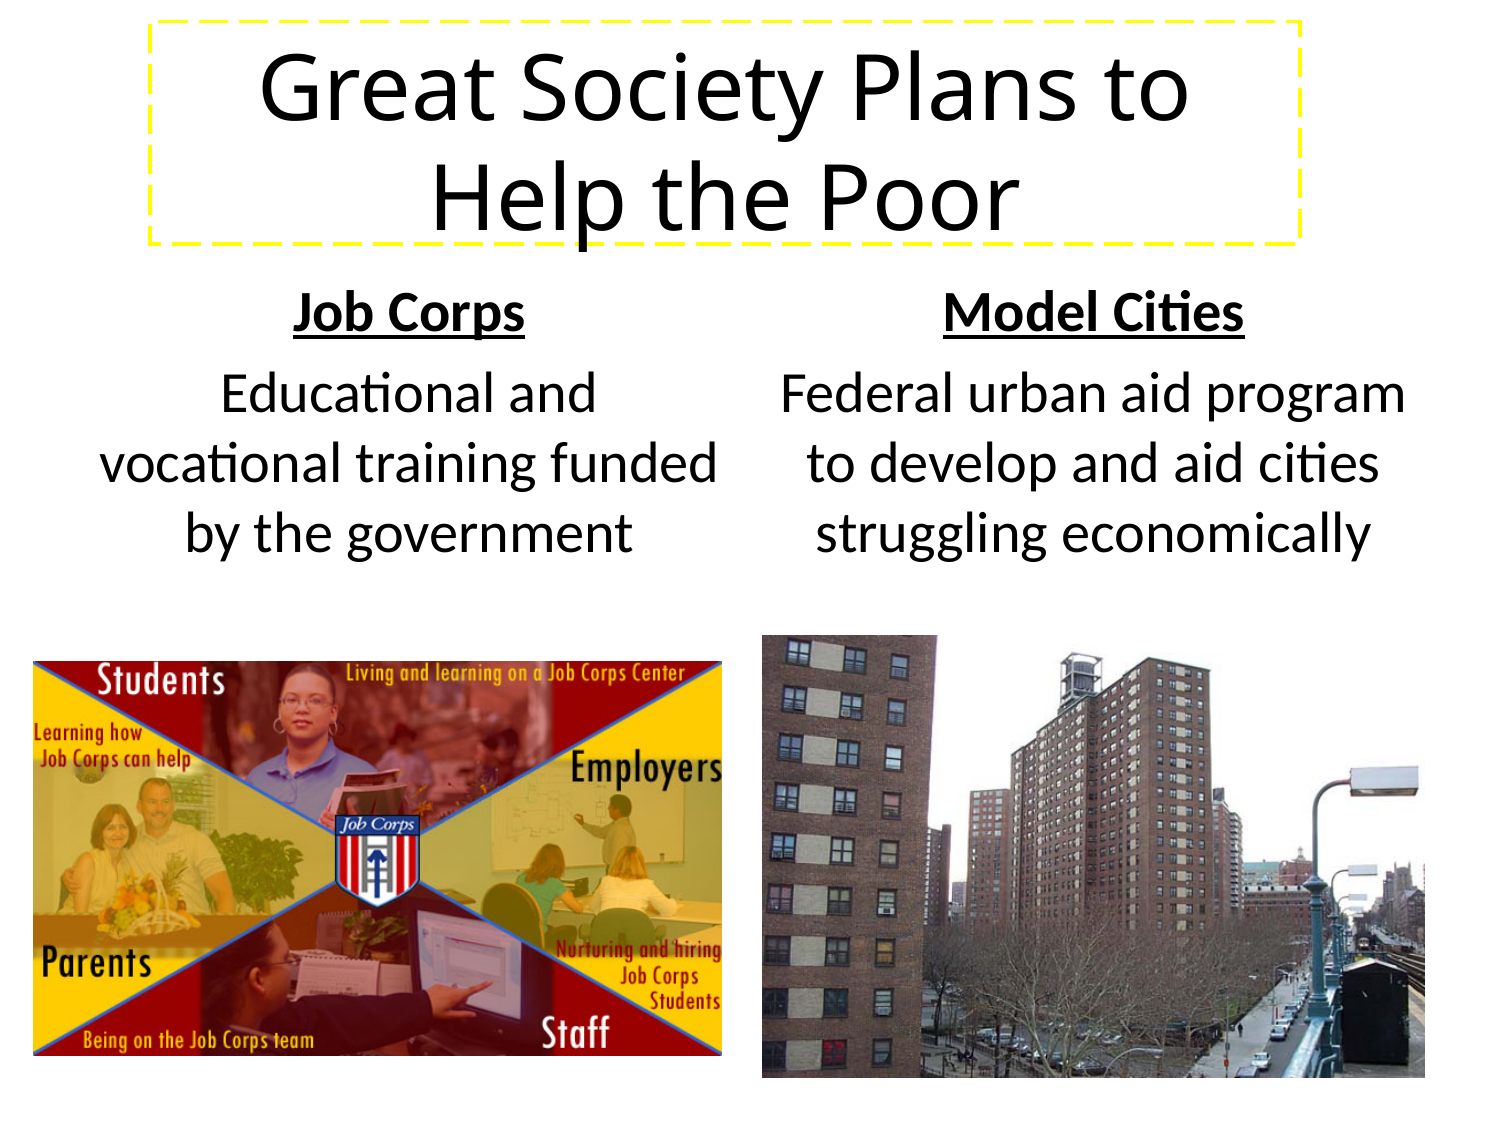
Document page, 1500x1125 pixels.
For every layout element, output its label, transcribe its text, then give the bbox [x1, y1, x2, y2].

list Job Corps Educational and vocational training funded by the government [78, 265, 741, 1078]
text_box Great Society Plans to Help the Poor [150, 21, 1300, 244]
list Model Cities Federal urban aid program to develop and aid cities struggling economically [762, 265, 1425, 635]
picture [762, 635, 1426, 1078]
picture [33, 661, 722, 1056]
